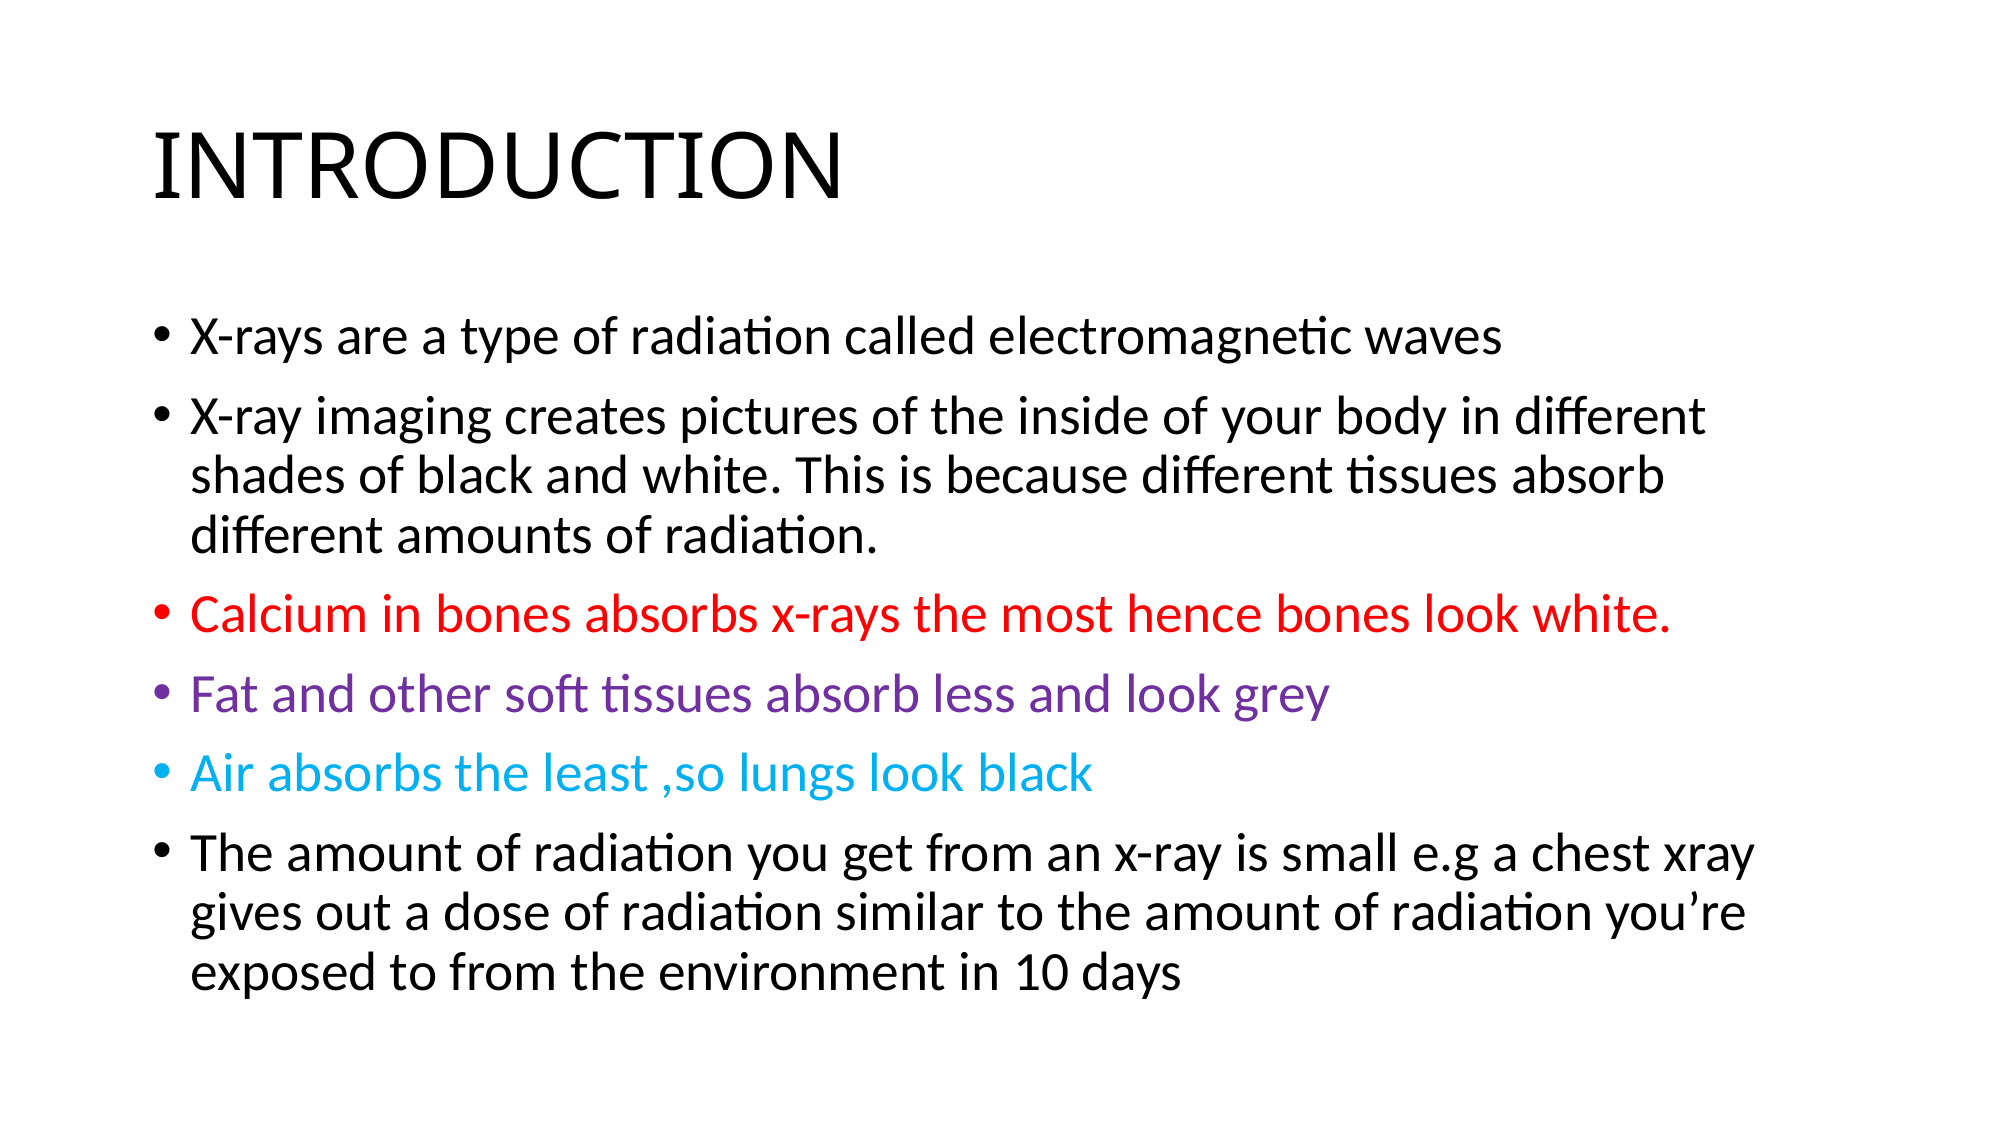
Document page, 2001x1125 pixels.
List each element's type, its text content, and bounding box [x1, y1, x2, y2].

list X-rays are a type of radiation called electromagnetic waves X-ray imaging creates pictures of the inside of your body in different shades of black and white. This is because different tissues absorb different amounts of radiation. Calcium in bones absorbs x-rays the most hence bones look white. Fat and other soft tissues absorb less and look grey Air absorbs the least ,so lungs look black The amount of radiation you get from an x-ray is small e.g a chest xray gives out a dose of radiation similar to the amount of radiation you’re exposed to from the environment in 10 days [137, 299, 1863, 1014]
title INTRODUCTION [137, 59, 1863, 278]
